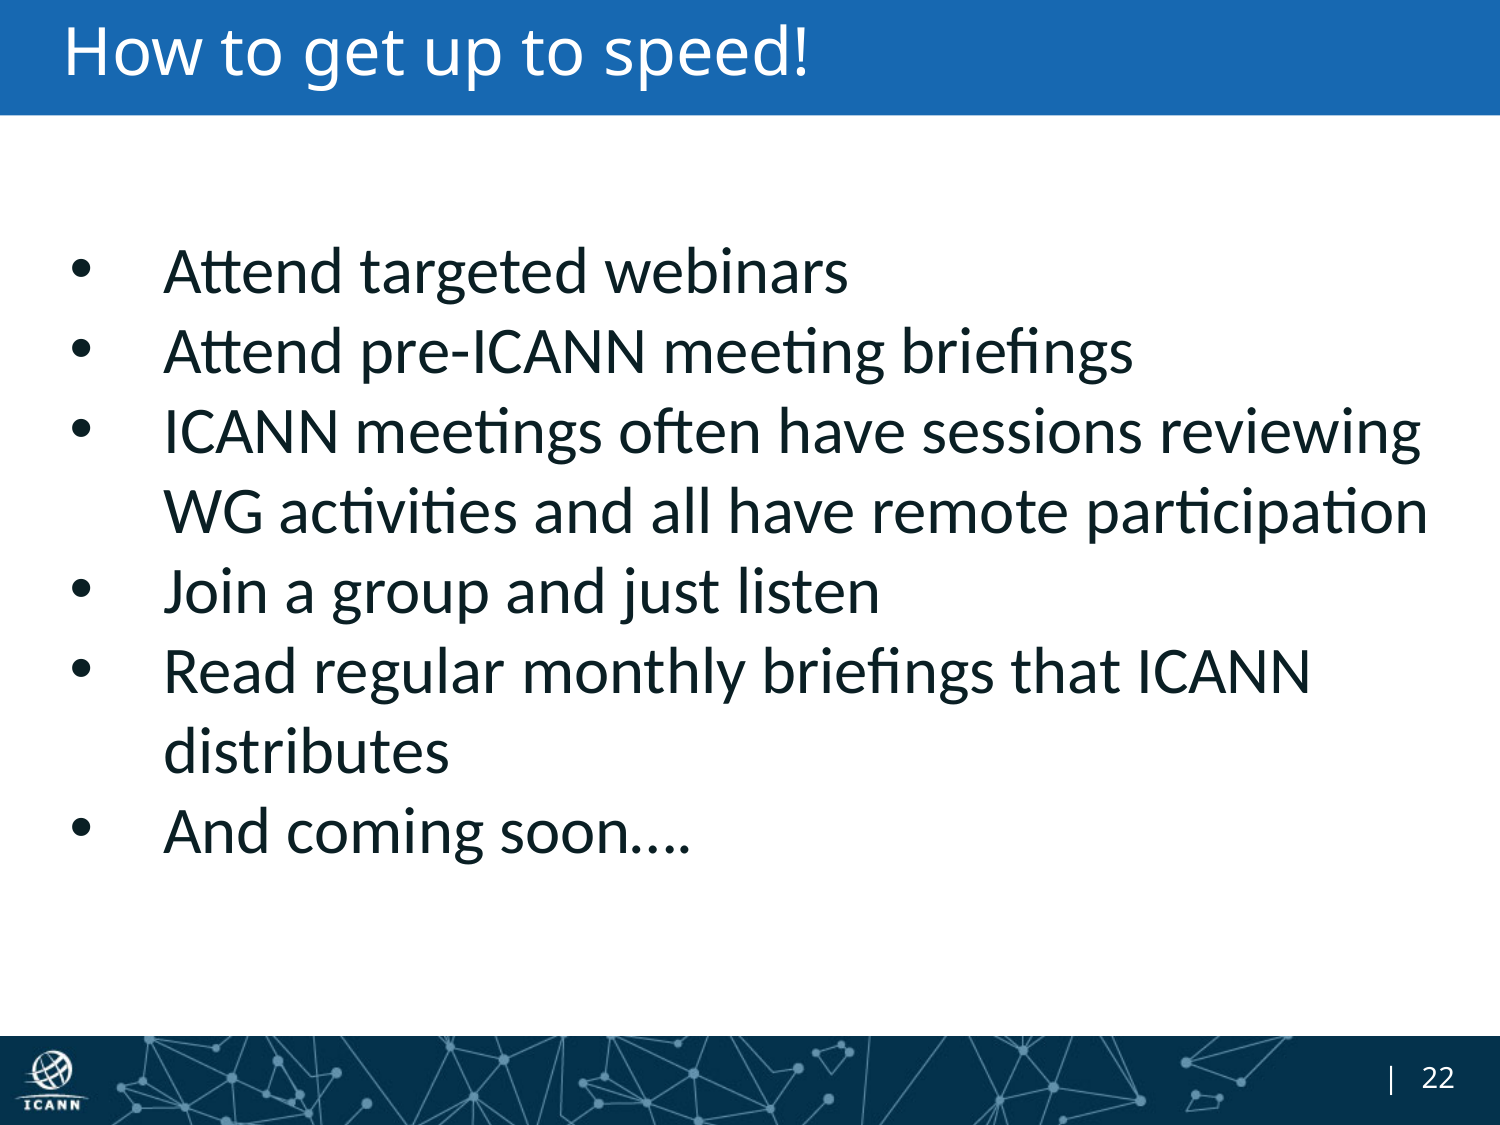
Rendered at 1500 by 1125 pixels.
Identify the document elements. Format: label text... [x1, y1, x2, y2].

title How to get up to speed! [0, 0, 1500, 116]
picture [0, 1036, 1500, 1125]
text_box Attend targeted webinars Attend pre-ICANN meeting briefings ICANN meetings often have sessions reviewing WG activities and all have remote participation Join a group and just listen Read regular monthly briefings that ICANN distributes And coming soon…. [54, 219, 1456, 875]
